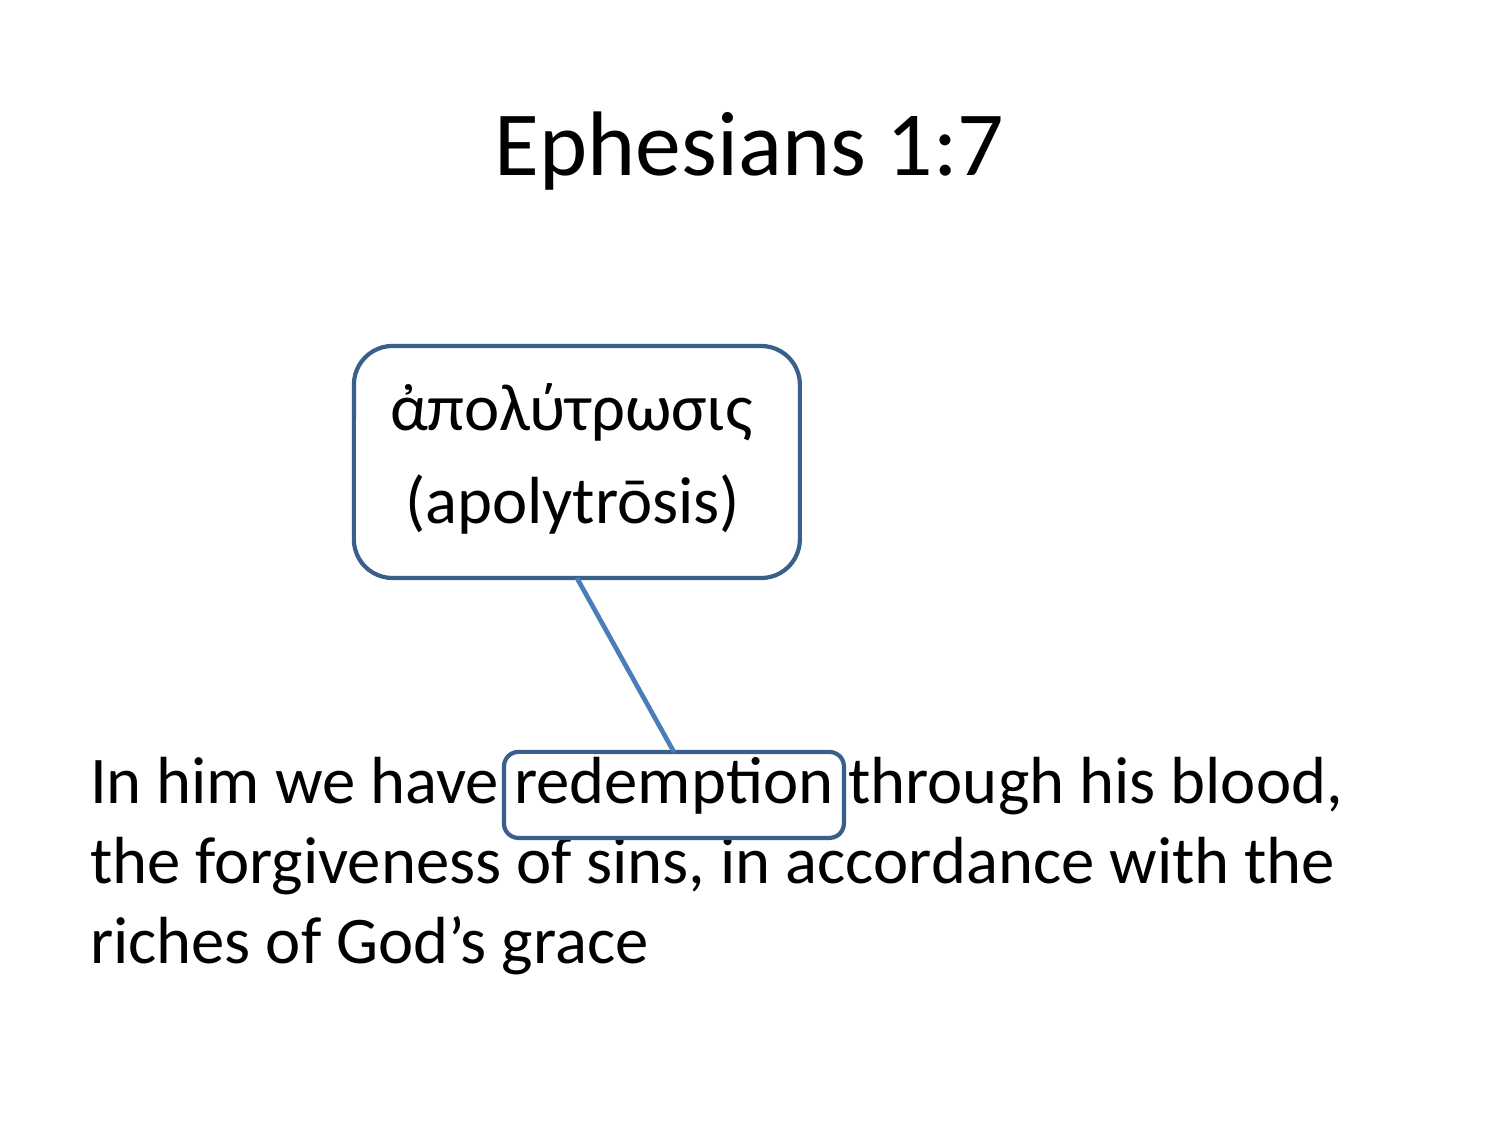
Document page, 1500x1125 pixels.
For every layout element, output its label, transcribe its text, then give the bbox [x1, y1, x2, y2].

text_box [576, 577, 675, 753]
text_box [501, 749, 847, 841]
text_box [351, 343, 802, 581]
list ἀπολύτρωσις (apolytrōsis) In him we have redemption through his blood, the forgiveness of sins, in accordance with the riches of God’s grace [75, 262, 1425, 1005]
title Ephesians 1:7 [75, 45, 1425, 233]
